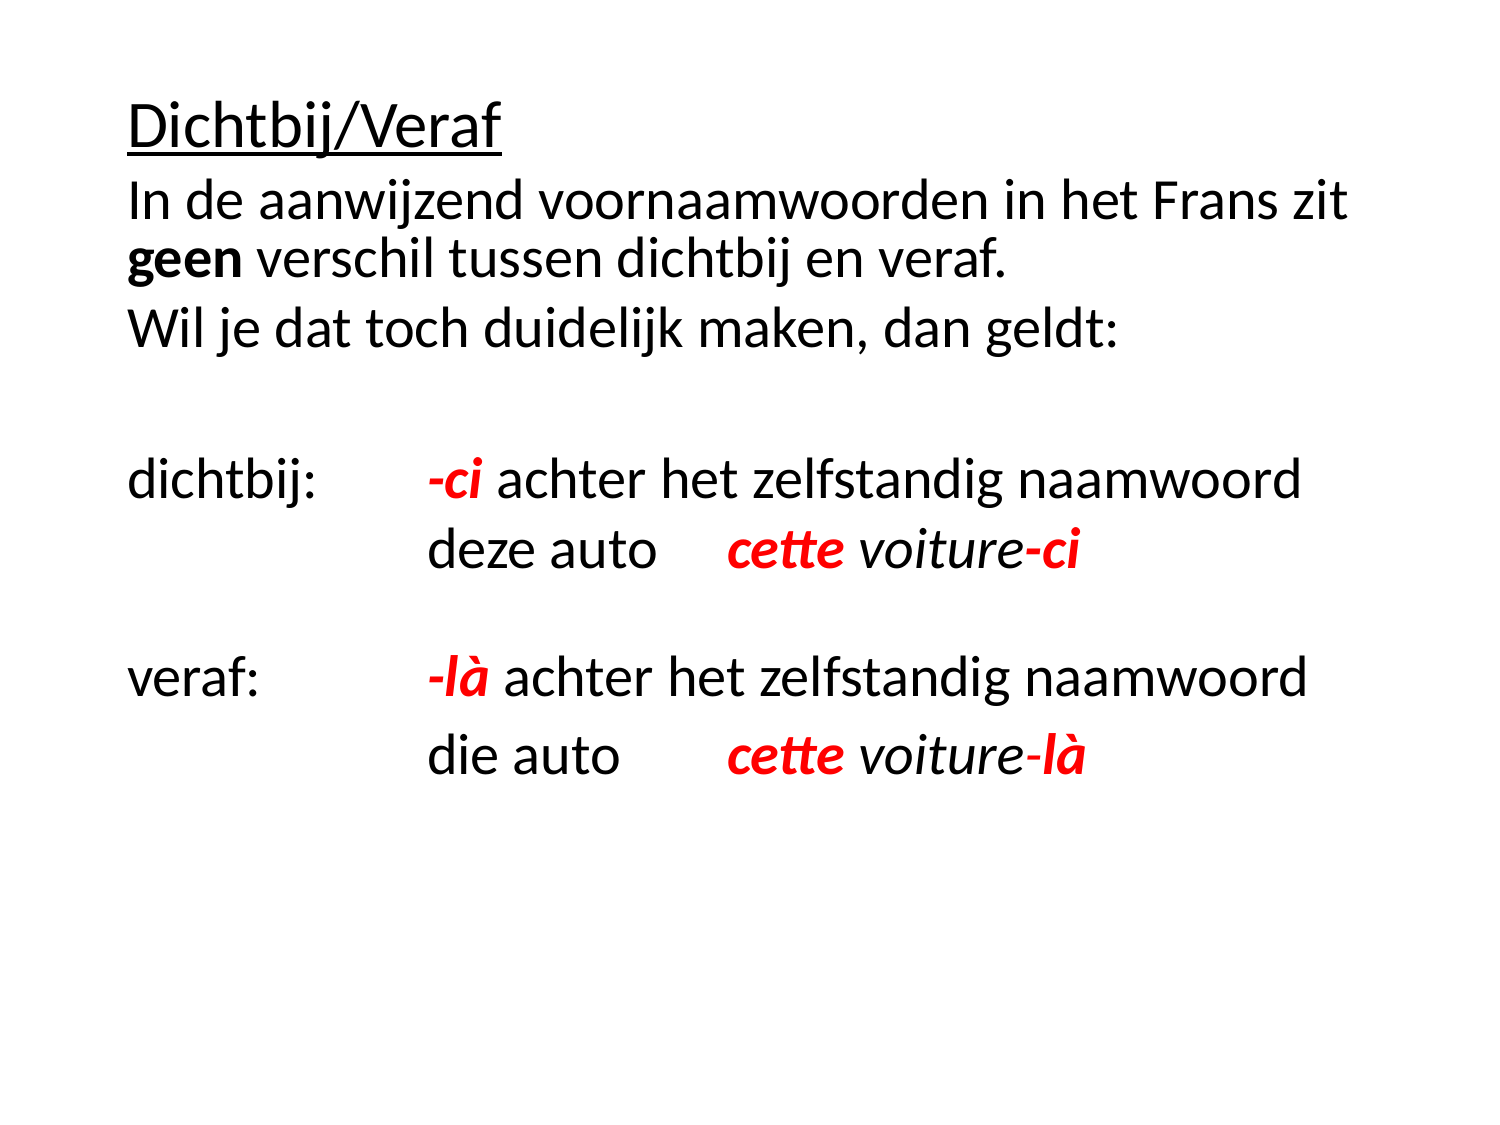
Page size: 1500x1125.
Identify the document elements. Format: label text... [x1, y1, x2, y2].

text_box Dichtbij/Veraf In de aanwijzend voornaamwoorden in het Frans zit geen verschil tussen dichtbij en veraf. Wil je dat toch duidelijk maken, dan geldt: dichtbij: -ci achter het zelfstandig naamwoord deze auto cette voiture-ci veraf: -là achter het zelfstandig naamwoord die auto cette voiture-là [112, 89, 1388, 1035]
